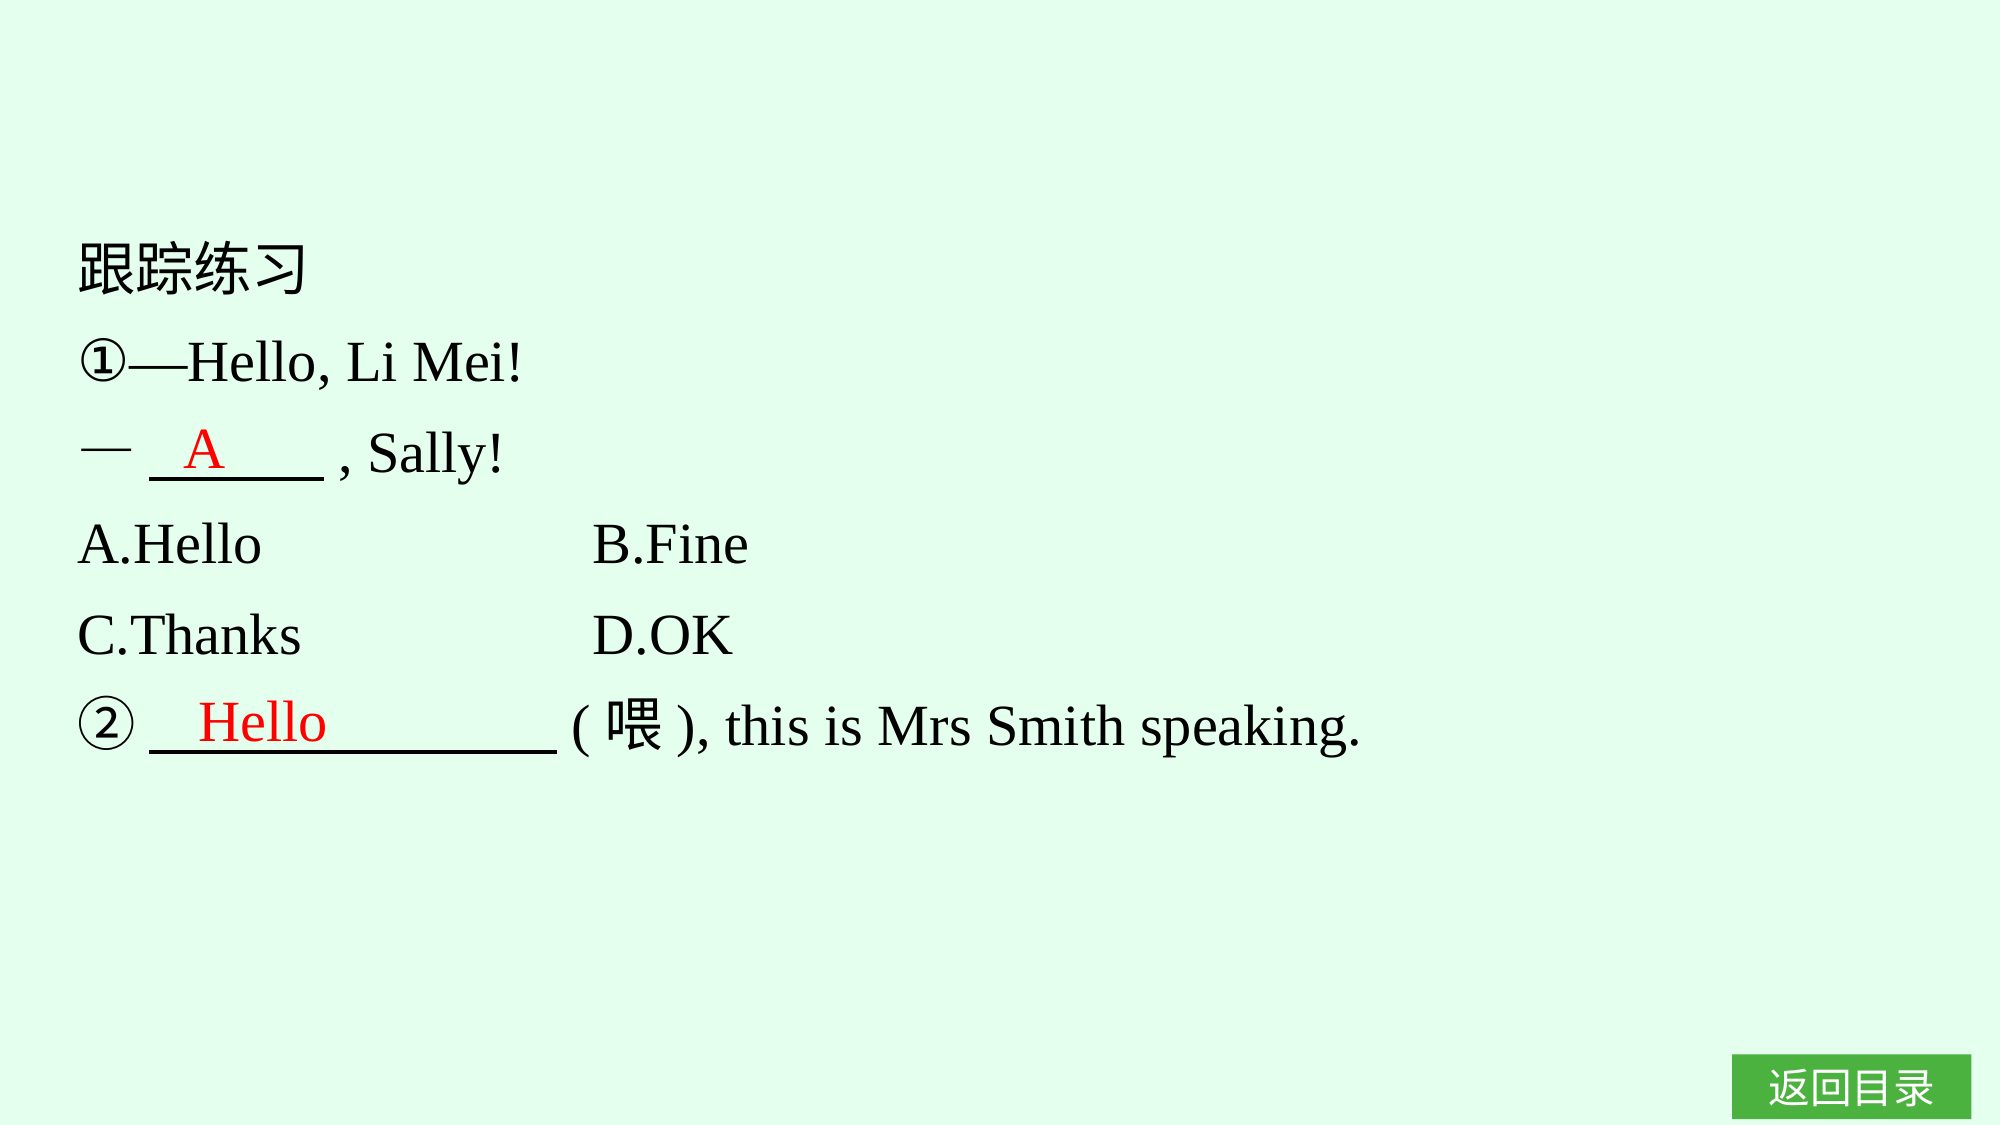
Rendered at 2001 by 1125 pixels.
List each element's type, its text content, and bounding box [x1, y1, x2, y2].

text_box Hello [183, 661, 344, 761]
text_box A [168, 388, 241, 488]
text_box 跟踪练习 ①—Hello, Li Mei! — , Sally! A.Hello B.Fine C.Thanks D.OK ② (喂), this is Mrs Smith speaking. [62, 204, 1938, 765]
